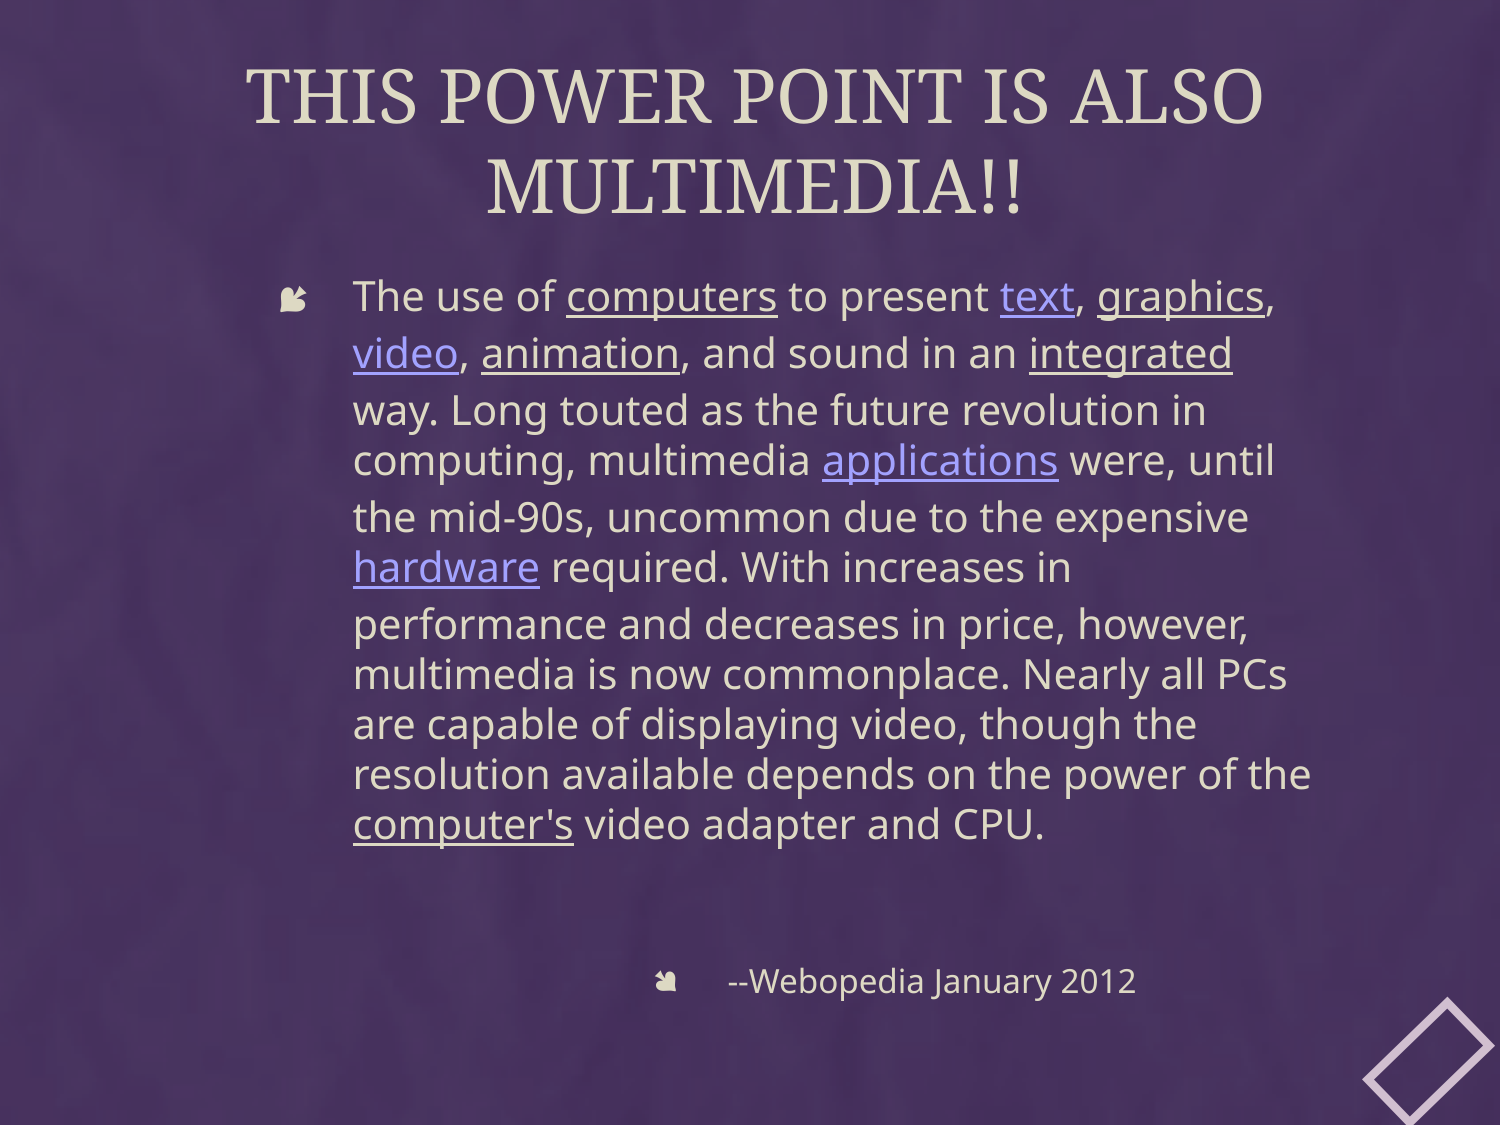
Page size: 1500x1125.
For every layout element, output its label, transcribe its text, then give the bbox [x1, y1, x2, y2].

title This Power point is also multimedia!! [87, 45, 1425, 233]
list The use of computers to present text, graphics, video, animation, and sound in an integrated way. Long touted as the future revolution in computing, multimedia applications were, until the mid-90s, uncommon due to the expensive hardware required. With increases in performance and decreases in price, however, multimedia is now commonplace. Nearly all PCs are capable of displaying video, though the resolution available depends on the power of the computer's video adapter and CPU. --Webopedia January 2012 [262, 262, 1338, 1005]
